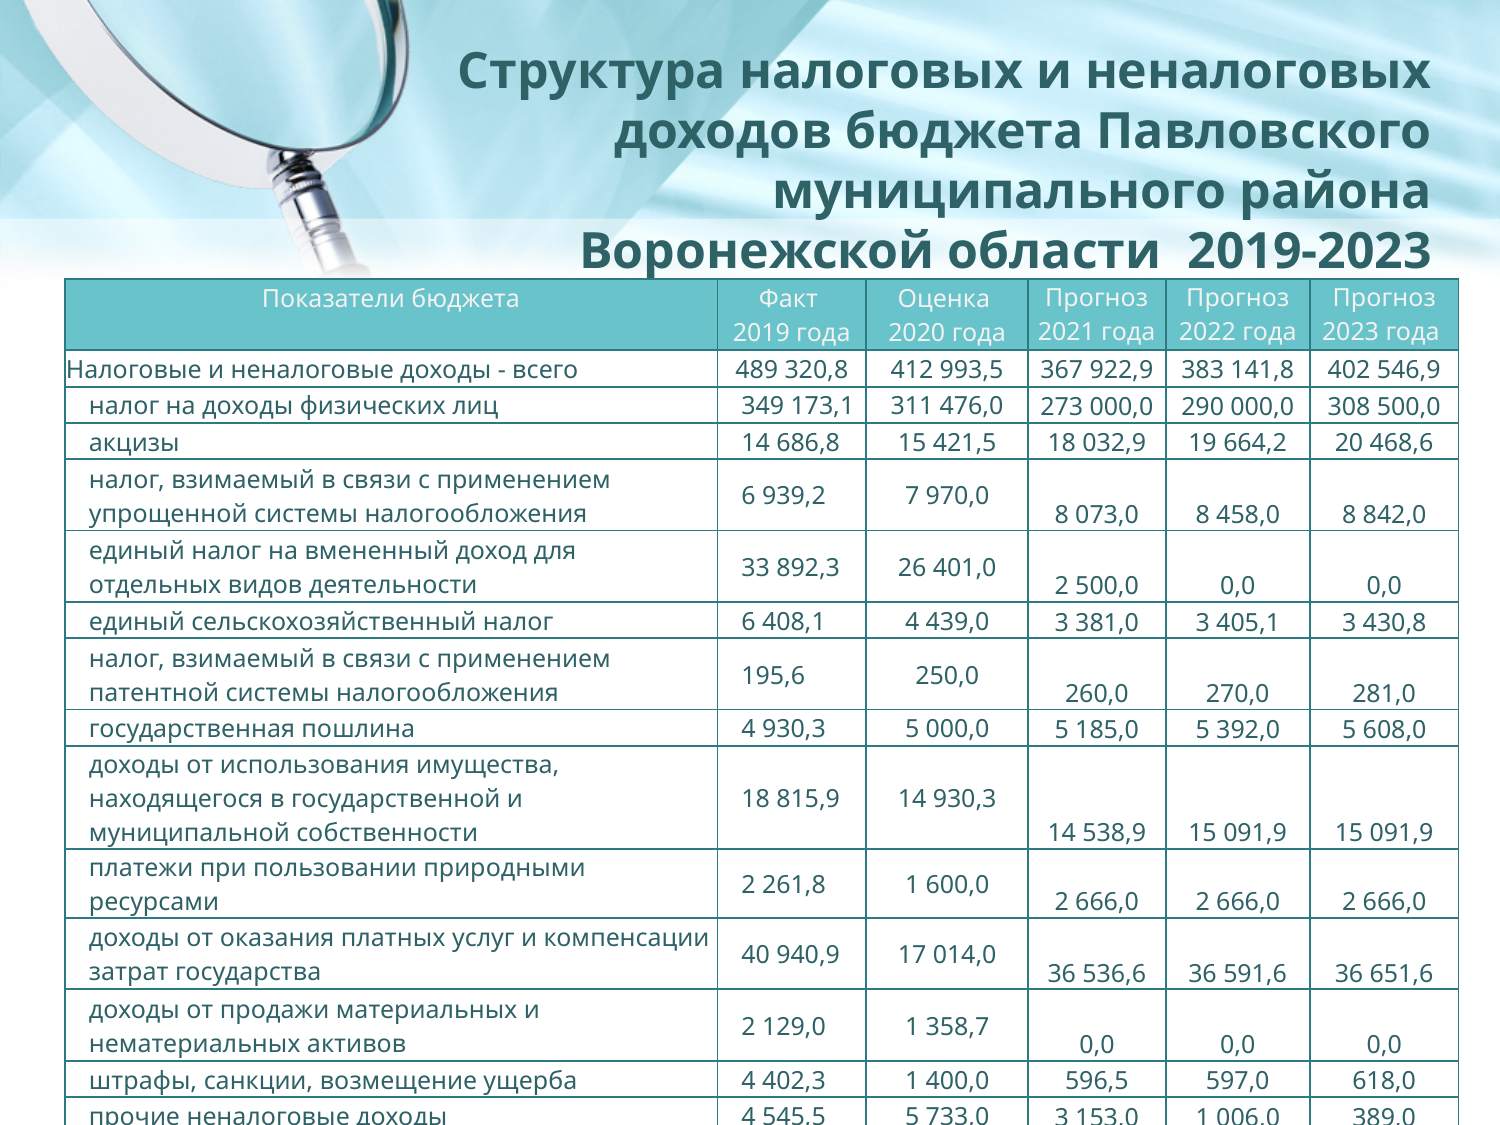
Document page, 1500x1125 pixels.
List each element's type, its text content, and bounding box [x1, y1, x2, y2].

table_cell 40 940,9 [718, 919, 865, 988]
table_cell 308 500,0 [1311, 388, 1458, 422]
table_cell 2 666,0 [1167, 850, 1309, 917]
table_cell 270,0 [1167, 639, 1309, 709]
table_cell акцизы [66, 424, 717, 458]
table_cell 1 600,0 [867, 850, 1027, 917]
table_cell 4 402,3 [718, 1062, 865, 1096]
table_cell налог, взимаемый в связи с применением патентной системы налогообложения [66, 639, 717, 709]
table_cell 412 993,5 [867, 351, 1027, 386]
list Структура налоговых и неналоговых доходов бюджета Павловского муниципального района Воронежской области 2019-2023 годов [419, 30, 1447, 278]
table_cell доходы от использования имущества, находящегося в государственной и муниципальной собственности [66, 747, 717, 848]
table_cell 7 970,0 [867, 460, 1027, 530]
table_cell 0,0 [1167, 531, 1309, 601]
table_header Факт 2019 года [718, 280, 865, 349]
table_cell государственная пошлина [66, 710, 717, 745]
table_cell 2 261,8 [718, 850, 865, 917]
table_cell 489 320,8 [718, 351, 865, 386]
table_header Оценка 2020 года [867, 280, 1027, 349]
table_cell 6 939,2 [718, 460, 865, 530]
table_cell штрафы, санкции, возмещение ущерба [66, 1062, 717, 1096]
table_cell 18 815,9 [718, 747, 865, 848]
table_cell 36 536,6 [1029, 919, 1165, 988]
table_cell 8 073,0 [1029, 460, 1165, 530]
table_cell 15 091,9 [1167, 747, 1309, 848]
table_cell 20 468,6 [1311, 424, 1458, 458]
table_cell 349 173,1 [718, 388, 865, 422]
table_cell 389,0 [1311, 1098, 1458, 1125]
table_cell 19 664,2 [1167, 424, 1309, 458]
table_cell 2 666,0 [1029, 850, 1165, 917]
table_cell 15 421,5 [867, 424, 1027, 458]
table_cell 4 930,3 [718, 710, 865, 745]
table_cell 290 000,0 [1167, 388, 1309, 422]
table_cell 1 400,0 [867, 1062, 1027, 1096]
table_header Прогноз 2021 года [1029, 280, 1165, 349]
table_cell 0,0 [1311, 990, 1458, 1060]
table_cell 311 476,0 [867, 388, 1027, 422]
table_cell налог, взимаемый в связи с применением упрощенной системы налогообложения [66, 460, 717, 530]
table_cell 8 458,0 [1167, 460, 1309, 530]
table_cell налог на доходы физических лиц [66, 388, 717, 422]
table_cell единый налог на вмененный доход для отдельных видов деятельности [66, 531, 717, 601]
table_cell 5 608,0 [1311, 710, 1458, 745]
table_cell доходы от продажи материальных и нематериальных активов [66, 990, 717, 1060]
table_cell 3 405,1 [1167, 603, 1309, 637]
table_cell 3 153,0 [1029, 1098, 1165, 1125]
table_cell 2 500,0 [1029, 531, 1165, 601]
table_cell 4 439,0 [867, 603, 1027, 637]
table_cell 8 842,0 [1311, 460, 1458, 530]
table_cell 5 000,0 [867, 710, 1027, 745]
table_cell 26 401,0 [867, 531, 1027, 601]
table_cell 1 358,7 [867, 990, 1027, 1060]
table_cell 36 591,6 [1167, 919, 1309, 988]
table_cell 4 545,5 [718, 1098, 865, 1125]
table_cell 5 185,0 [1029, 710, 1165, 745]
table_header Показатели бюджета [66, 280, 717, 349]
table_cell 5 392,0 [1167, 710, 1309, 745]
table_cell 260,0 [1029, 639, 1165, 709]
table_cell 3 430,8 [1311, 603, 1458, 637]
table_cell 195,6 [718, 639, 865, 709]
table_cell 383 141,8 [1167, 351, 1309, 386]
table_cell доходы от оказания платных услуг и компенсации затрат государства [66, 919, 717, 988]
table_cell Налоговые и неналоговые доходы - всего [66, 351, 717, 386]
table_cell 14 538,9 [1029, 747, 1165, 848]
table_cell 36 651,6 [1311, 919, 1458, 988]
table_cell 367 922,9 [1029, 351, 1165, 386]
table_cell 33 892,3 [718, 531, 865, 601]
table_cell 15 091,9 [1311, 747, 1458, 848]
table_cell 618,0 [1311, 1062, 1458, 1096]
table_cell 273 000,0 [1029, 388, 1165, 422]
table_cell 597,0 [1167, 1062, 1309, 1096]
table_cell 402 546,9 [1311, 351, 1458, 386]
table_cell 17 014,0 [867, 919, 1027, 988]
picture [0, 0, 1500, 1125]
table_cell прочие неналоговые доходы [66, 1098, 717, 1125]
table_header Прогноз 2023 года [1311, 280, 1458, 349]
table_cell 18 032,9 [1029, 424, 1165, 458]
table_header Прогноз 2022 года [1167, 280, 1309, 349]
table_cell 1 006,0 [1167, 1098, 1309, 1125]
table_cell 250,0 [867, 639, 1027, 709]
table_cell 14 686,8 [718, 424, 865, 458]
table_cell 14 930,3 [867, 747, 1027, 848]
table_cell 0,0 [1029, 990, 1165, 1060]
table_cell 5 733,0 [867, 1098, 1027, 1125]
table_cell 3 381,0 [1029, 603, 1165, 637]
table_cell 0,0 [1167, 990, 1309, 1060]
table_cell платежи при пользовании природными ресурсами [66, 850, 717, 917]
table_cell единый сельскохозяйственный налог [66, 603, 717, 637]
table_cell 2 129,0 [718, 990, 865, 1060]
table_cell 0,0 [1311, 531, 1458, 601]
table_cell 2 666,0 [1311, 850, 1458, 917]
table_cell 281,0 [1311, 639, 1458, 709]
table_cell 596,5 [1029, 1062, 1165, 1096]
table_cell 6 408,1 [718, 603, 865, 637]
